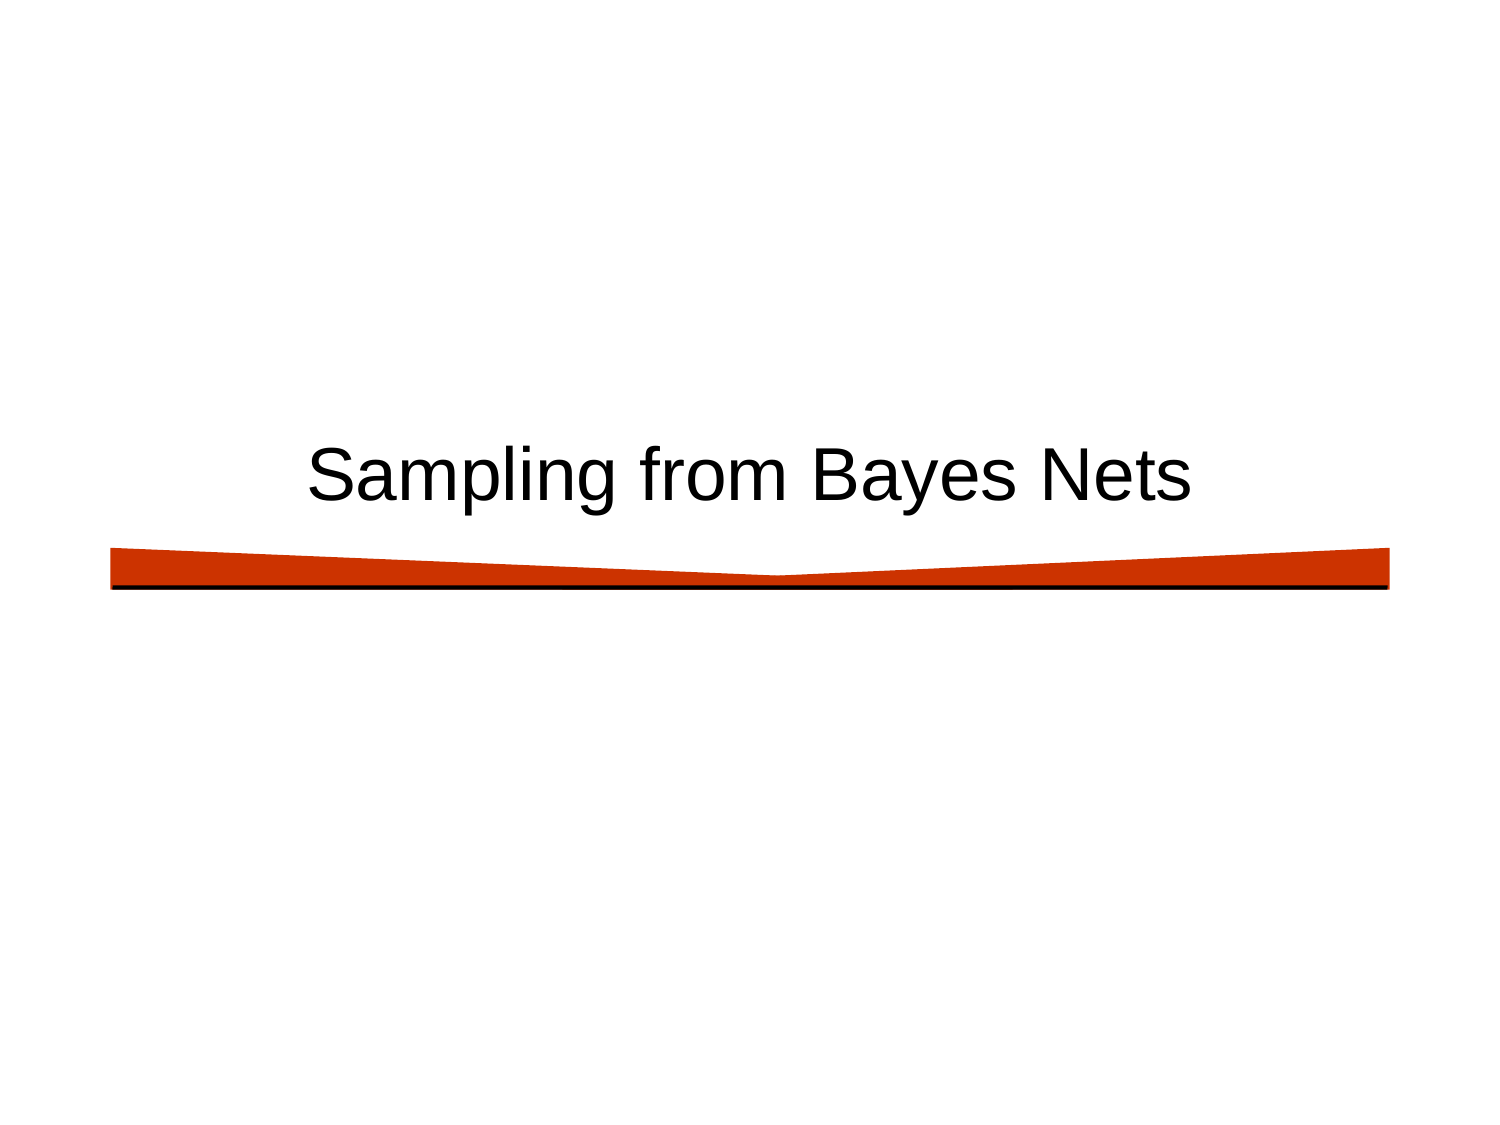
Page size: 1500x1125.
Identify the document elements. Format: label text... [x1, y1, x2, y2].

title Sampling from Bayes Nets [112, 349, 1388, 591]
